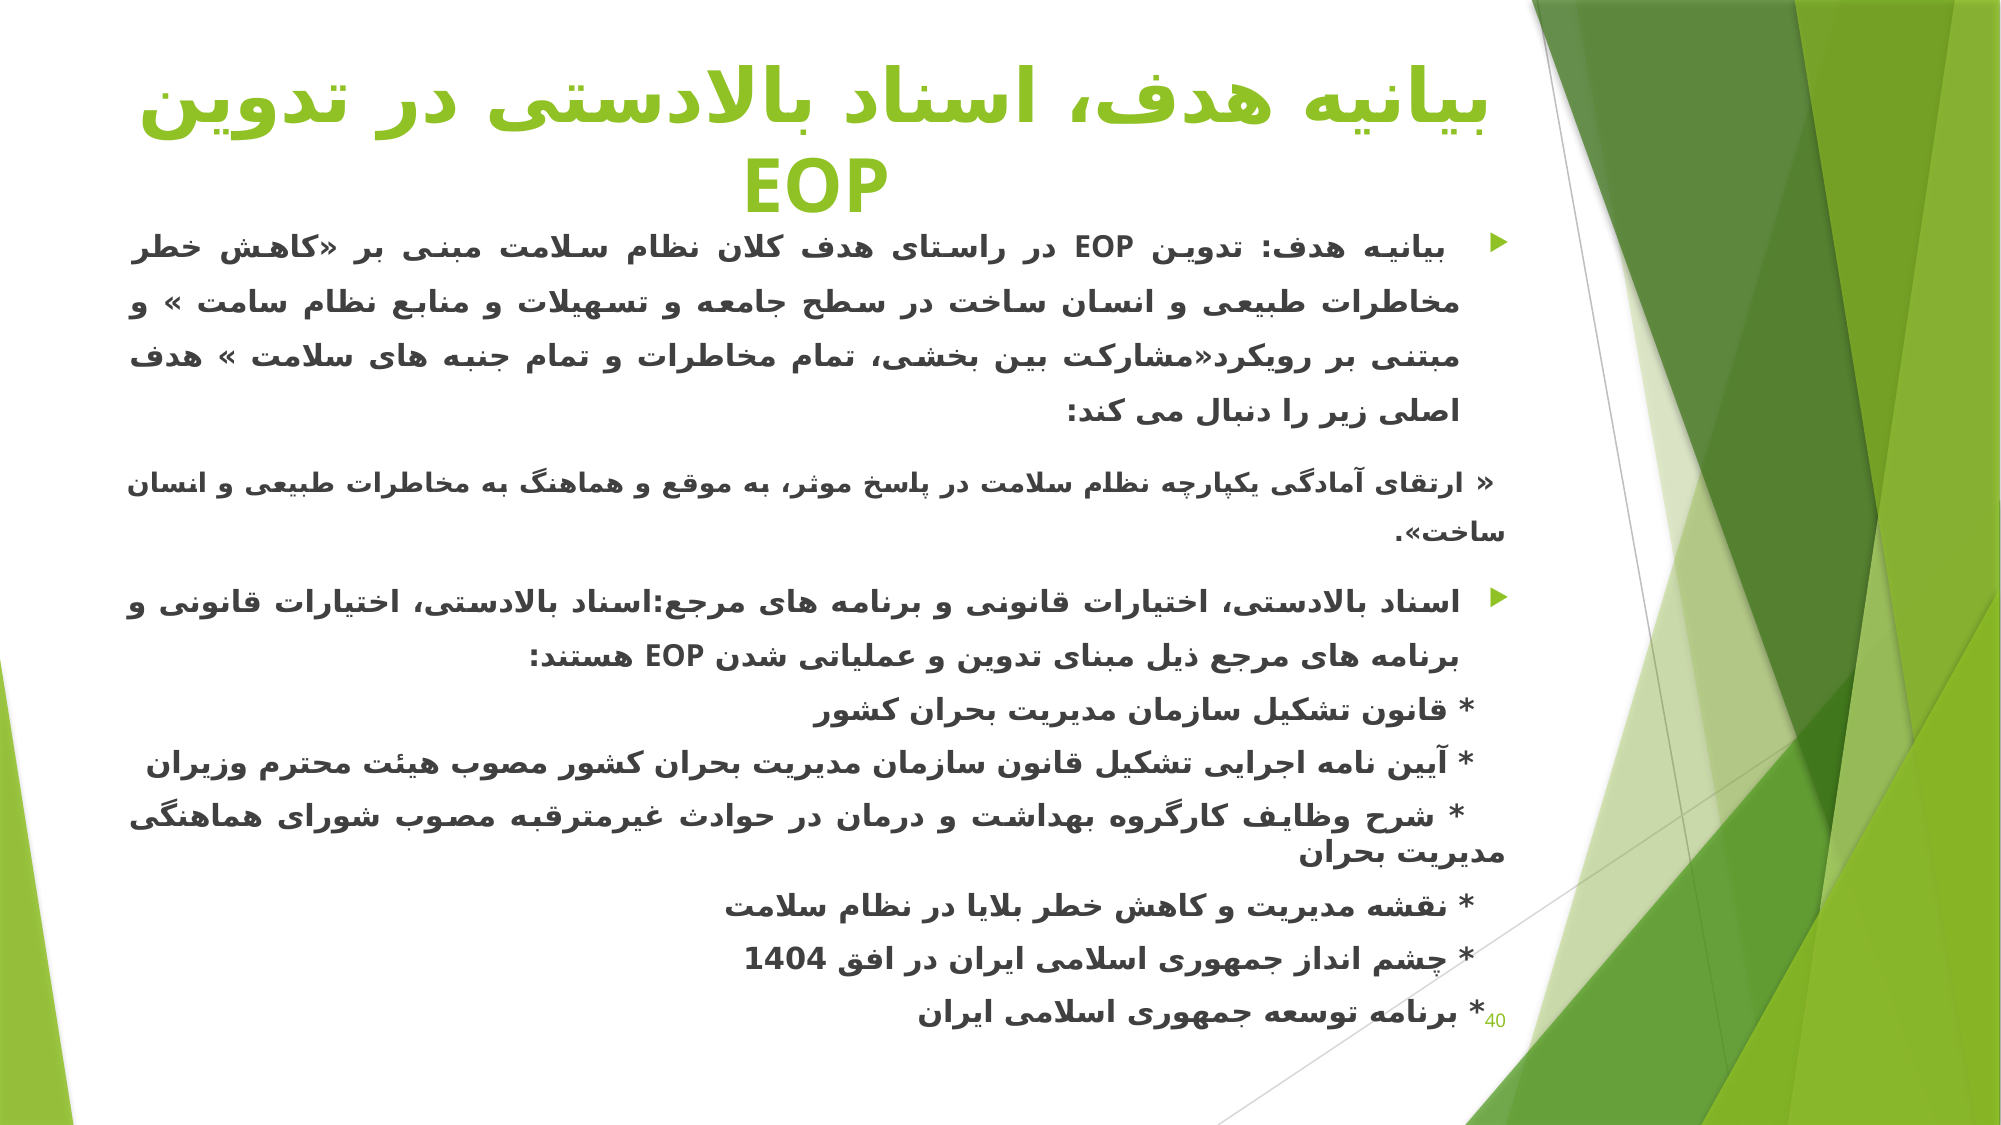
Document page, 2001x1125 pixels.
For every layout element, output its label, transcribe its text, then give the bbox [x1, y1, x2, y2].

title بیانیه هدف، اسناد بالادستی در تدوین EOP [111, 39, 1522, 201]
slide_number 40 [1409, 991, 1522, 1051]
list بیانیه هدف: تدوین EOP در راستای هدف کلان نظام سلامت مبنی بر «کاهش خطر مخاطرات طبیعی و انسان ساخت در سطح جامعه و تسهیلات و منابع نظام سامت » و مبتنی بر رویکرد«مشارکت بین بخشی، تمام مخاطرات و تمام جنبه های سلامت » هدف اصلی زیر را دنبال می کند: « ارتقای آمادگی یکپارچه نظام سلامت در پاسخ موثر، به موقع و هماهنگ به مخاطرات طبیعی و انسان ساخت». اسناد بالادستی، اختیارات قانونی و برنامه های مرجع:اسناد بالادستی، اختیارات قانونی و برنامه های مرجع ذیل مبنای تدوین و عملیاتی شدن EOP هستند: * قانون تشکیل سازمان مدیریت بحران کشور * آیین نامه اجرایی تشکیل قانون سازمان مدیریت بحران کشور مصوب هیئت محترم وزیران * شرح وظایف کارگروه بهداشت و درمان در حوادث غیرمترقبه مصوب شورای هماهنگی مدیریت بحران * نقشه مدیریت و کاهش خطر بلایا در نظام سلامت * چشم انداز جمهوری اسلامی ایران در افق 1404 * برنامه توسعه جمهوری اسلامی ایران [111, 201, 1522, 1072]
